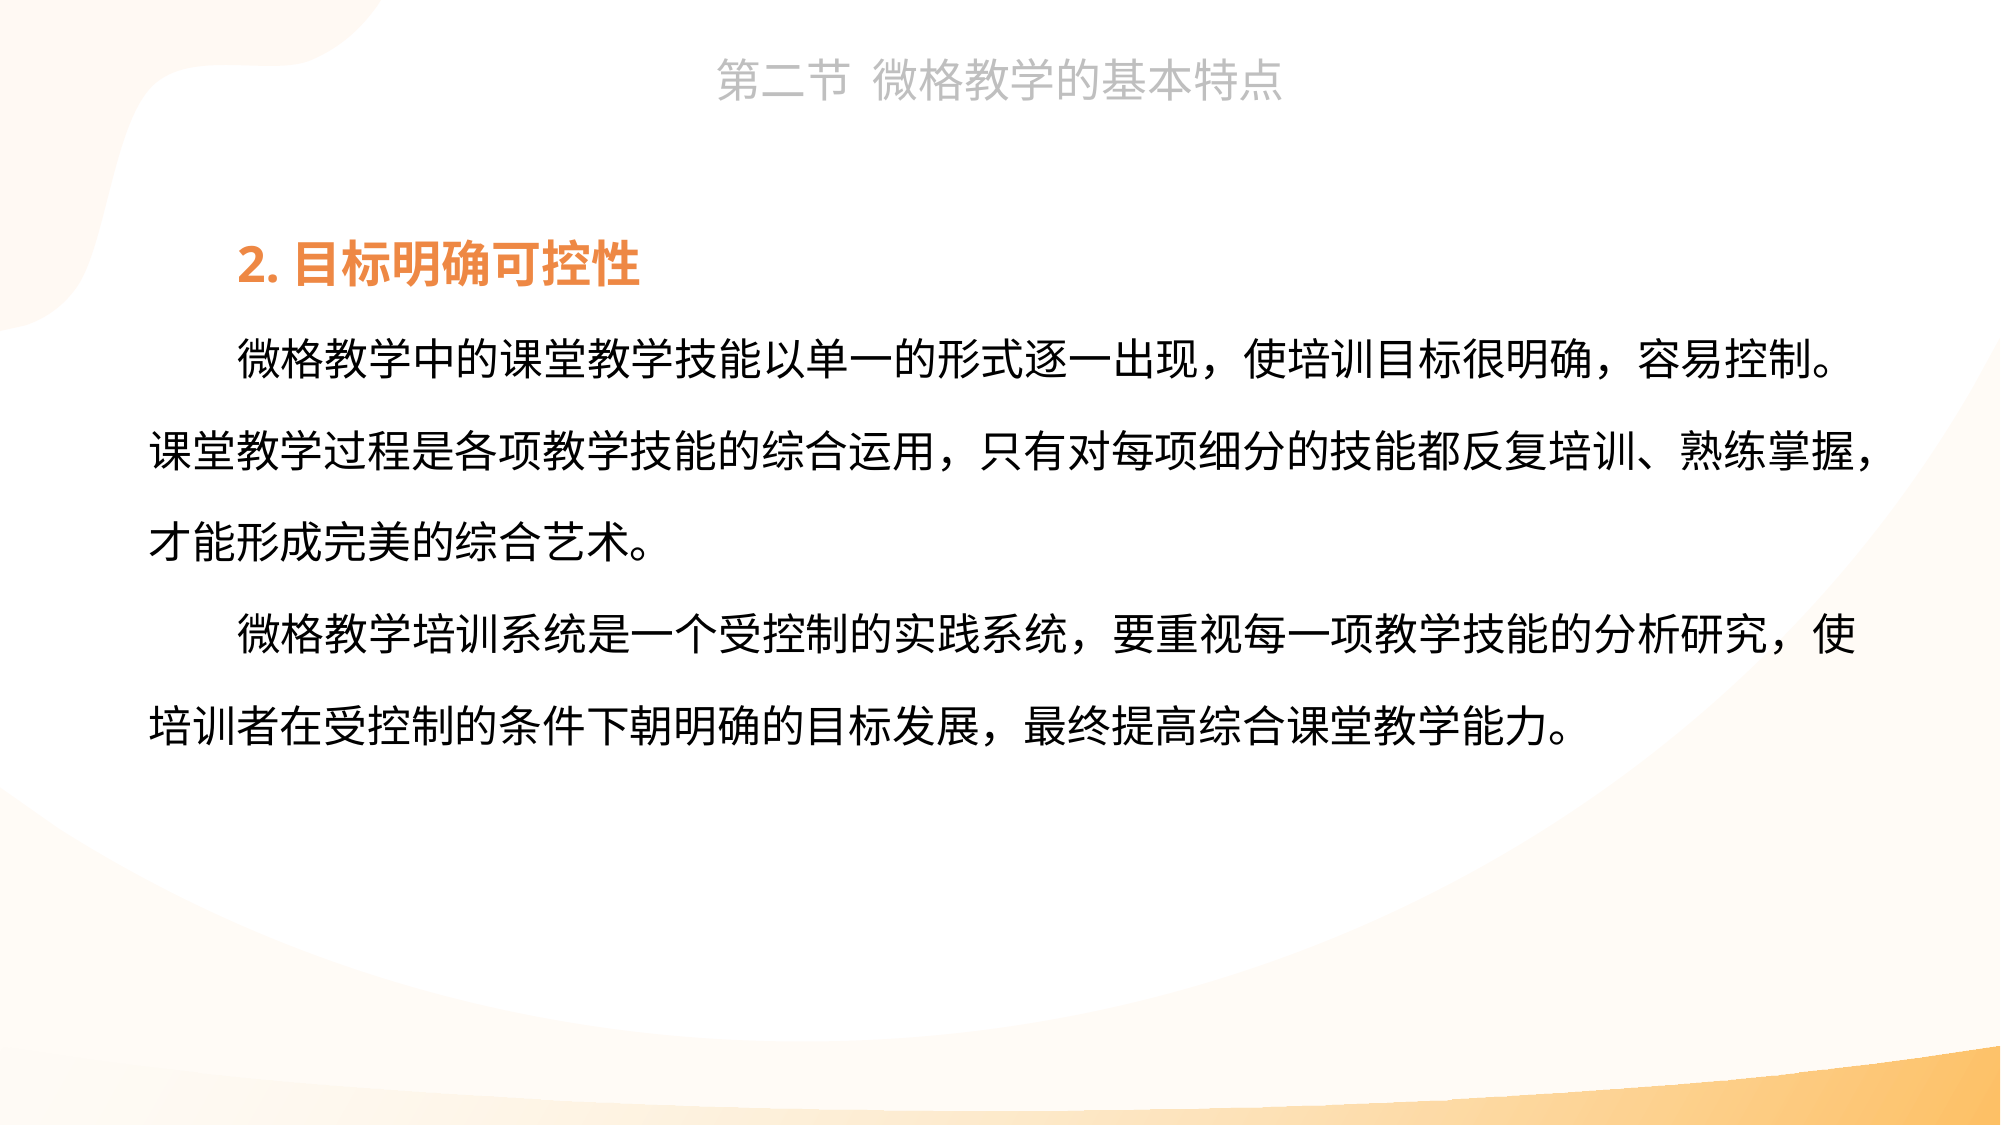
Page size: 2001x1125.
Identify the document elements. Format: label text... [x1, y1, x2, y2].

text_box 2.目标明确可控性 微格教学中的课堂教学技能以单一的形式逐一出现，使培训目标很明确，容易控制。课堂教学过程是各项教学技能的综合运用，只有对每项细分的技能都反复培训、熟练掌握，才能形成完美的综合艺术。 微格教学培训系统是一个受控制的实践系统，要重视每一项教学技能的分析研究，使培训者在受控制的条件下朝明确的目标发展，最终提高综合课堂教学能力。 [133, 179, 1873, 759]
